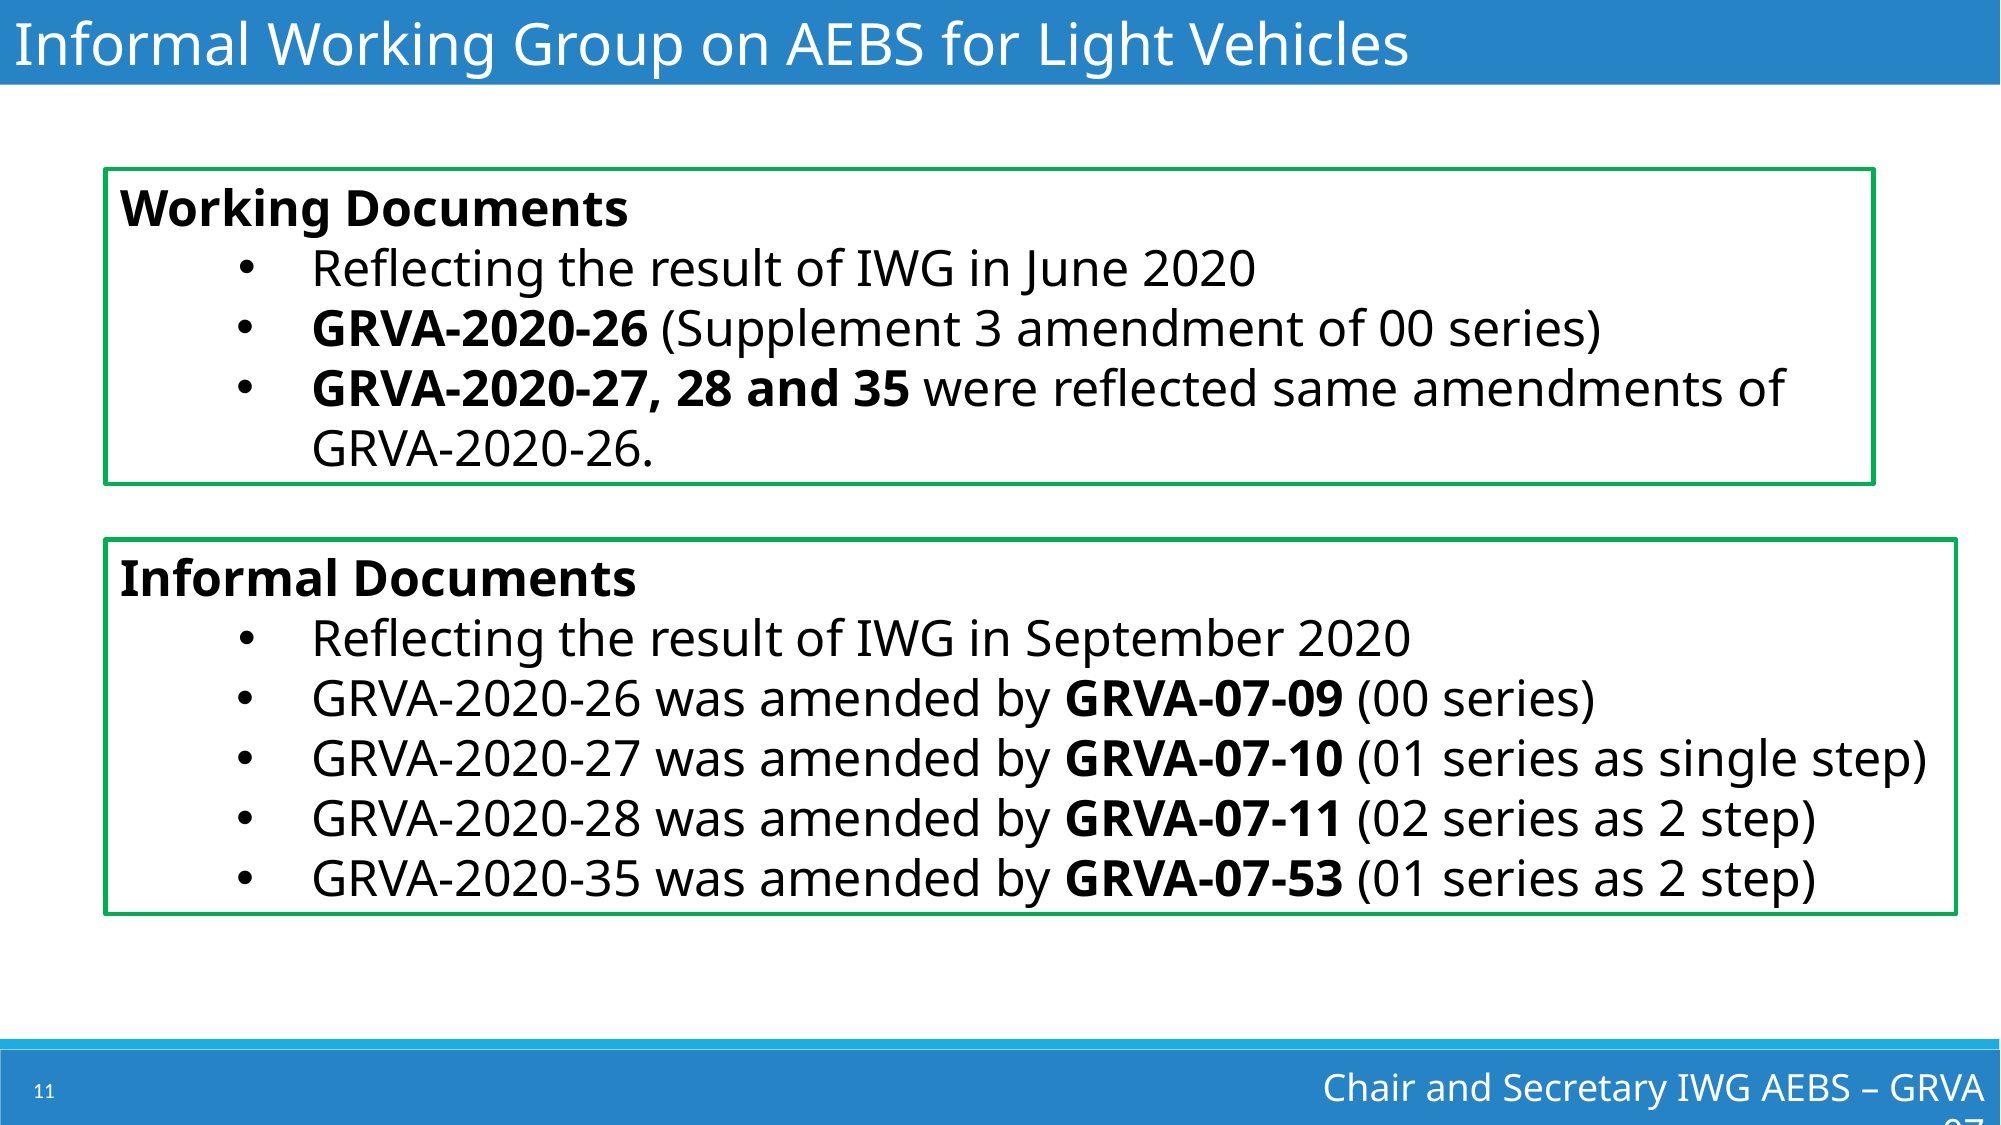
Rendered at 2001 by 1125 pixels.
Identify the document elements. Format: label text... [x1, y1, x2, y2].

text_box Informal Working Group on AEBS for Light Vehicles [0, 0, 2000, 85]
text_box Informal Documents Reflecting the result of IWG in September 2020 GRVA-2020-26 was amended by GRVA-07-09 (00 series) GRVA-2020-27 was amended by GRVA-07-10 (01 series as single step) GRVA-2020-28 was amended by GRVA-07-11 (02 series as 2 step) GRVA-2020-35 was amended by GRVA-07-53 (01 series as 2 step) [105, 539, 1957, 915]
slide_number 11 [0, 1059, 70, 1120]
text_box Chair and Secretary IWG AEBS – GRVA 07 [1263, 1056, 2000, 1125]
text_box Working Documents Reflecting the result of IWG in June 2020 GRVA-2020-26 (Supplement 3 amendment of 00 series) GRVA-2020-27, 28 and 35 were reflected same amendments of GRVA-2020-26. [105, 169, 1874, 484]
